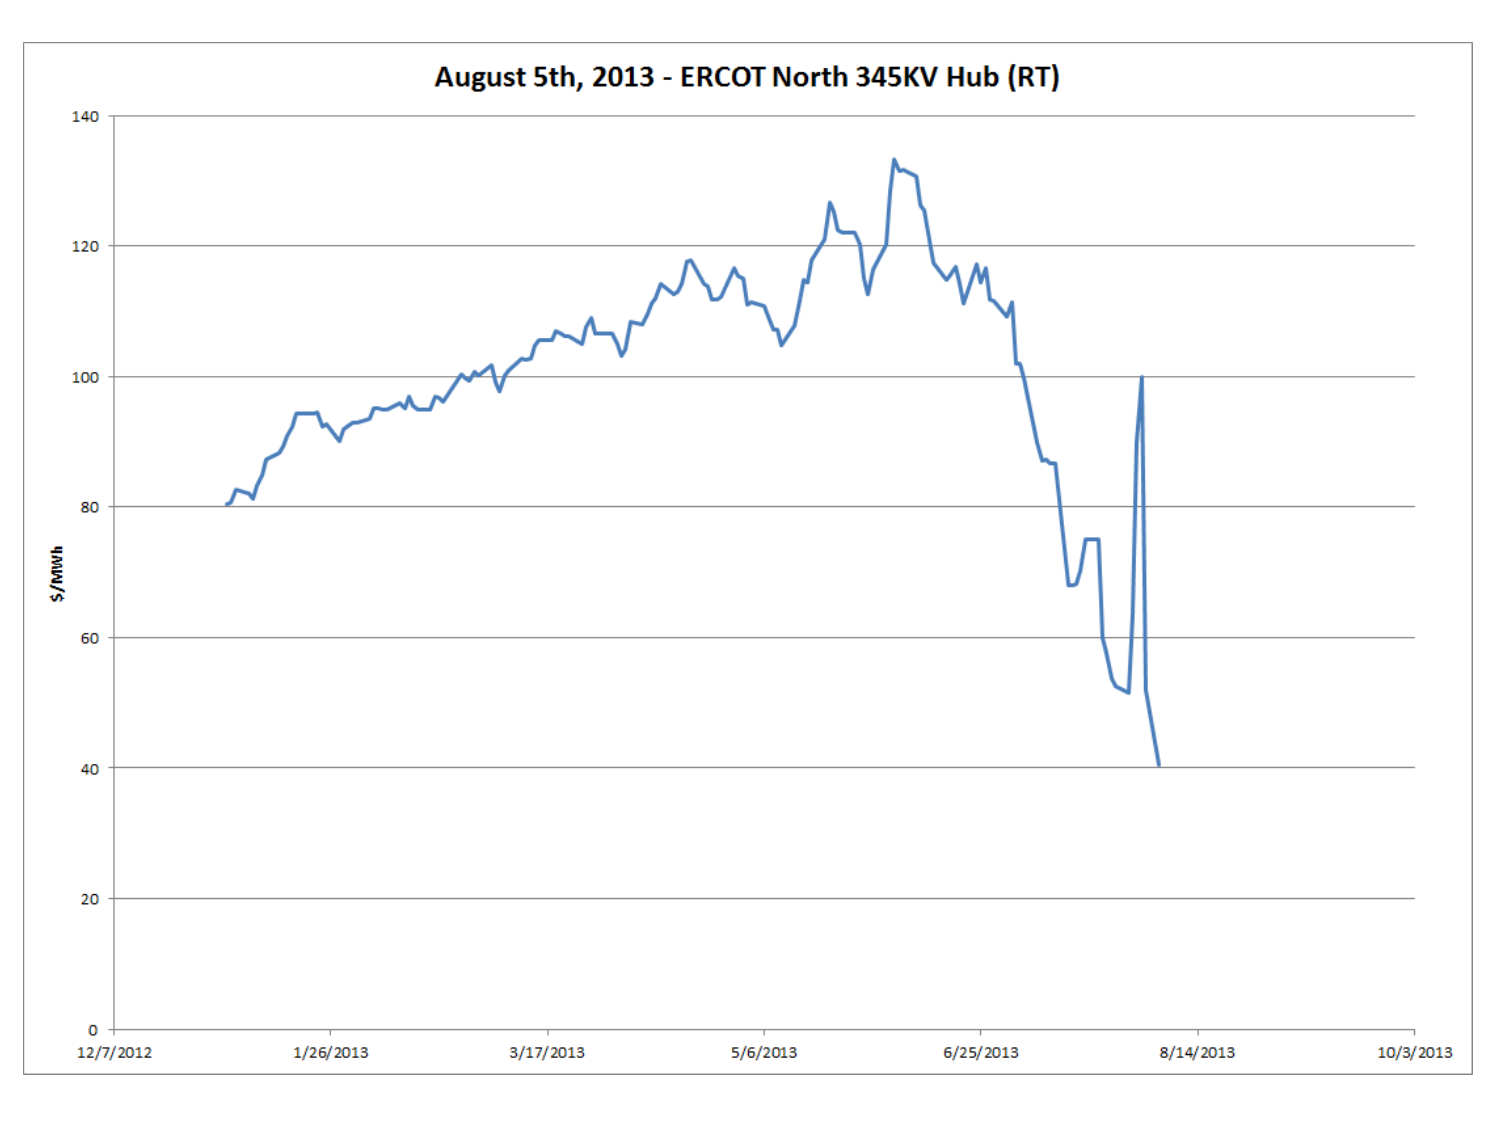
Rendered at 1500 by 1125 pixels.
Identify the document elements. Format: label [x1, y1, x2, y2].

picture [23, 42, 1473, 1076]
